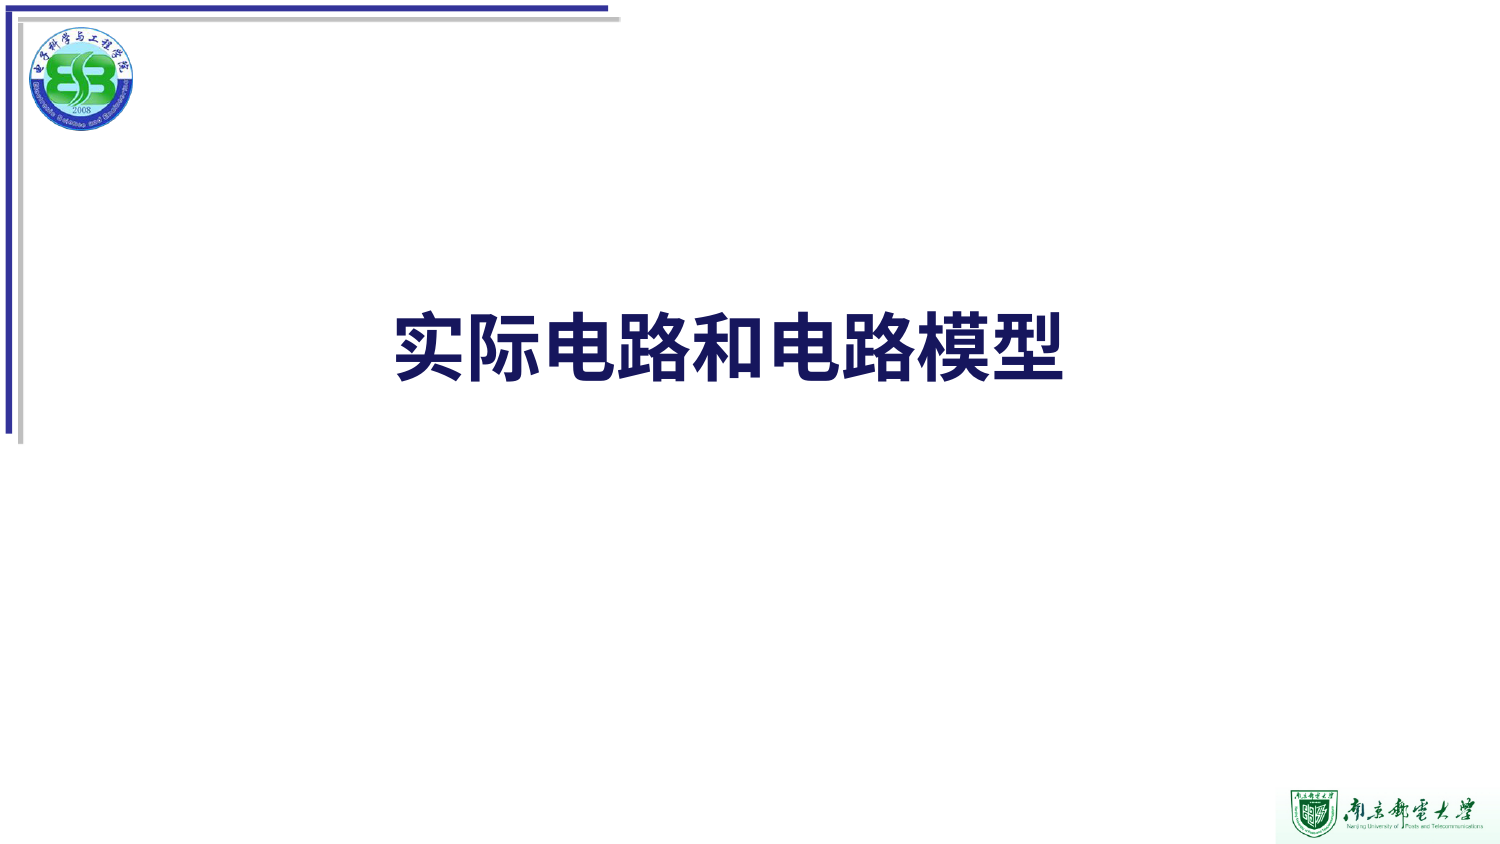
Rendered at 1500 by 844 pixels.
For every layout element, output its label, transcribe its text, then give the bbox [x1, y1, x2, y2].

text_box 实际电路和电路模型 [376, 292, 1082, 398]
picture [1275, 781, 1500, 844]
picture [29, 26, 135, 132]
